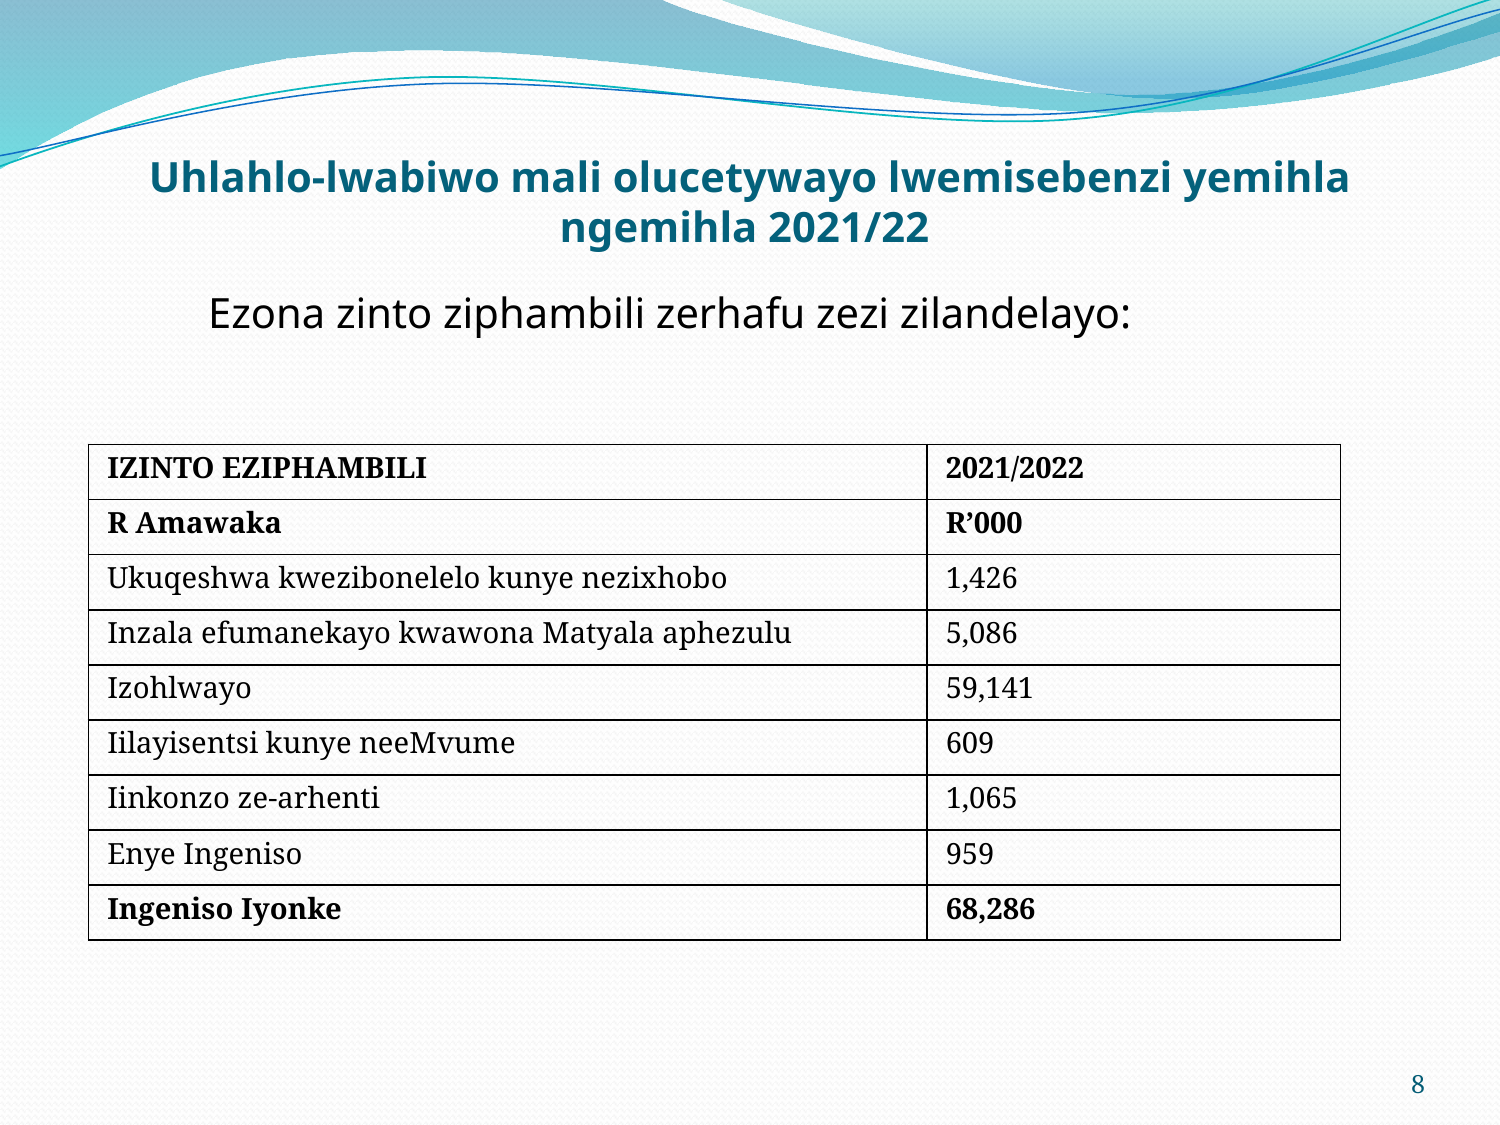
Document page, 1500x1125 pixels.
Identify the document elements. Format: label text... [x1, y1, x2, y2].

list Ezona zinto ziphambili zerhafu zezi zilandelayo: [74, 278, 1426, 1038]
text_box [262, 545, 1500, 620]
table_cell Enye Ingeniso [89, 831, 926, 884]
title Uhlahlo-lwabiwo mali olucetywayo lwemisebenzi yemihla ngemihla 2021/22 [74, 115, 1426, 278]
table_cell Iilayisentsi kunye neeMvume [89, 721, 926, 774]
table_cell Ukuqeshwa kwezibonelelo kunye nezixhobo [89, 555, 262, 609]
table_cell Inzala efumanekayo kwawona Matyala aphezulu [89, 611, 926, 664]
table_cell 5,086 [928, 620, 1340, 664]
slide_number 8 [1299, 1042, 1425, 1103]
table_cell 959 [928, 831, 1340, 884]
table_cell R’000 [928, 500, 1340, 545]
table_cell R Amawaka [89, 500, 926, 554]
table_cell 609 [928, 721, 1340, 774]
table_cell 59,141 [928, 666, 1340, 719]
table_header 2021/2022 [928, 445, 1340, 499]
table_cell Ingeniso Iyonke [89, 886, 926, 939]
table_header IZINTO EZIPHAMBILI [89, 445, 926, 499]
table_cell 68,286 [928, 886, 1340, 939]
table_cell Izohlwayo [89, 666, 926, 719]
table_cell Iinkonzo ze-arhenti [89, 776, 926, 829]
table_cell 1,065 [928, 776, 1340, 829]
